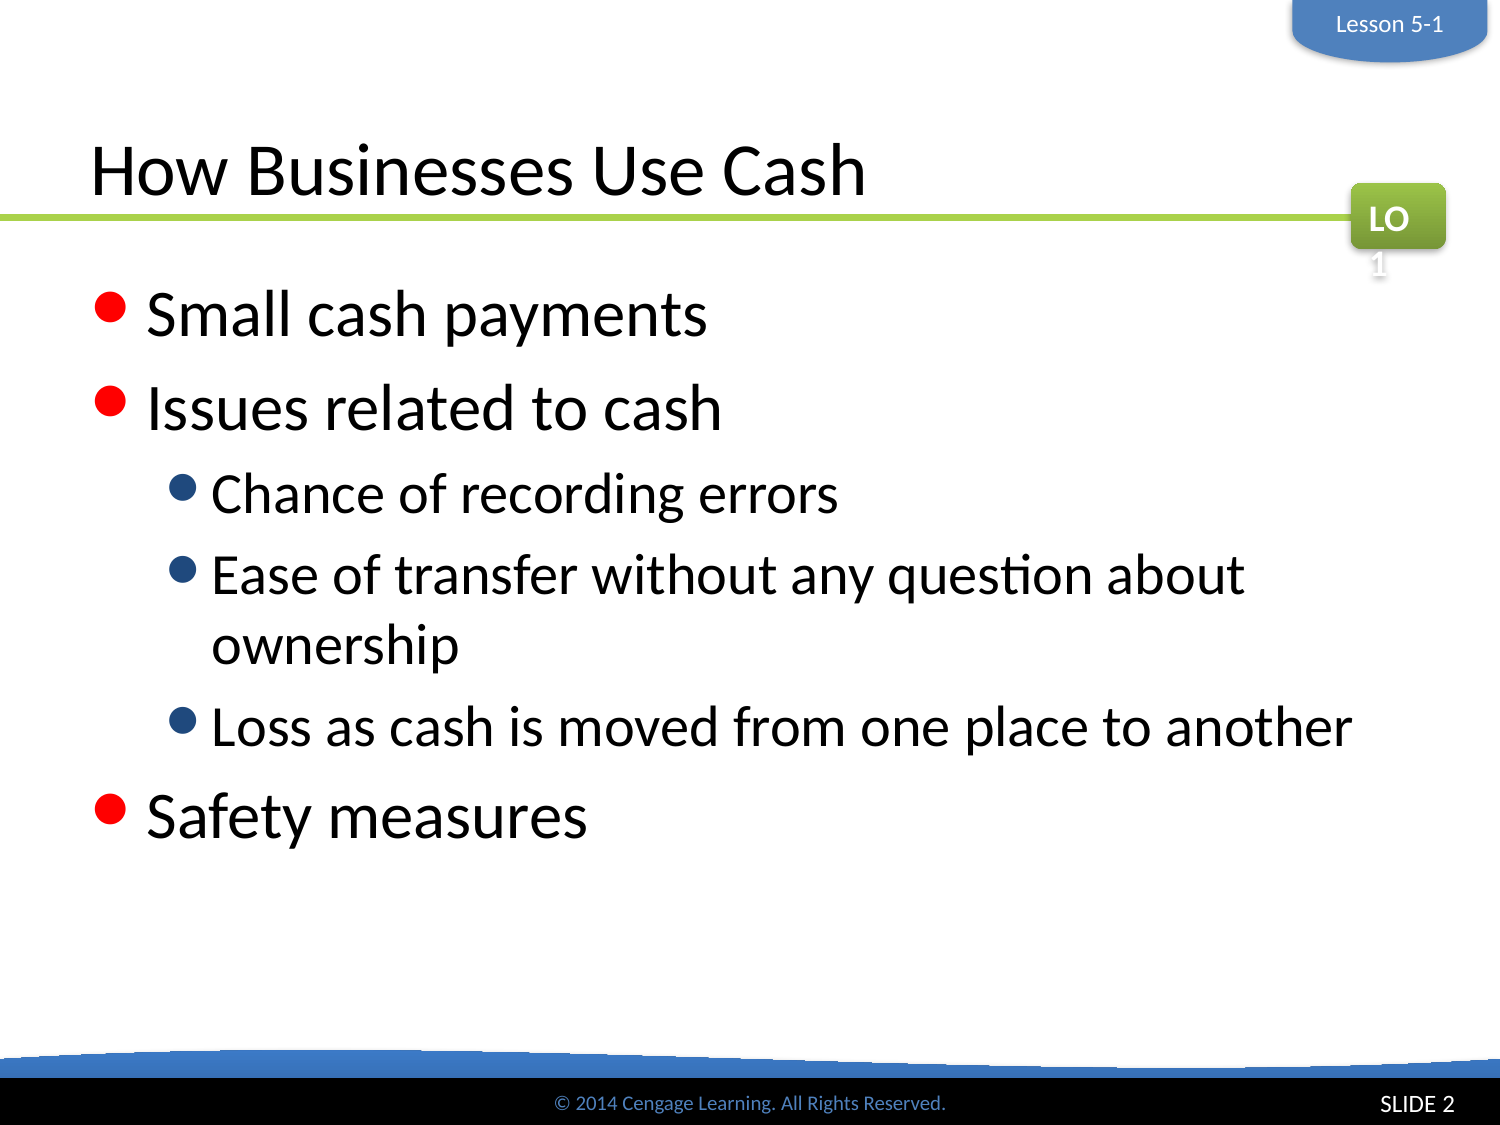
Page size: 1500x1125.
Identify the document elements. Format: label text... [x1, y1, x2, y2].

text_box LO1 [1350, 183, 1446, 250]
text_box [1292, 0, 1488, 63]
slide_number SLIDE 2 [1170, 1080, 1470, 1125]
title How Businesses Use Cash [75, 29, 1350, 218]
list Small cash payments Issues related to cash Chance of recording errors Ease of transfer without any question about ownership Loss as cash is moved from one place to another Safety measures [75, 262, 1425, 1005]
